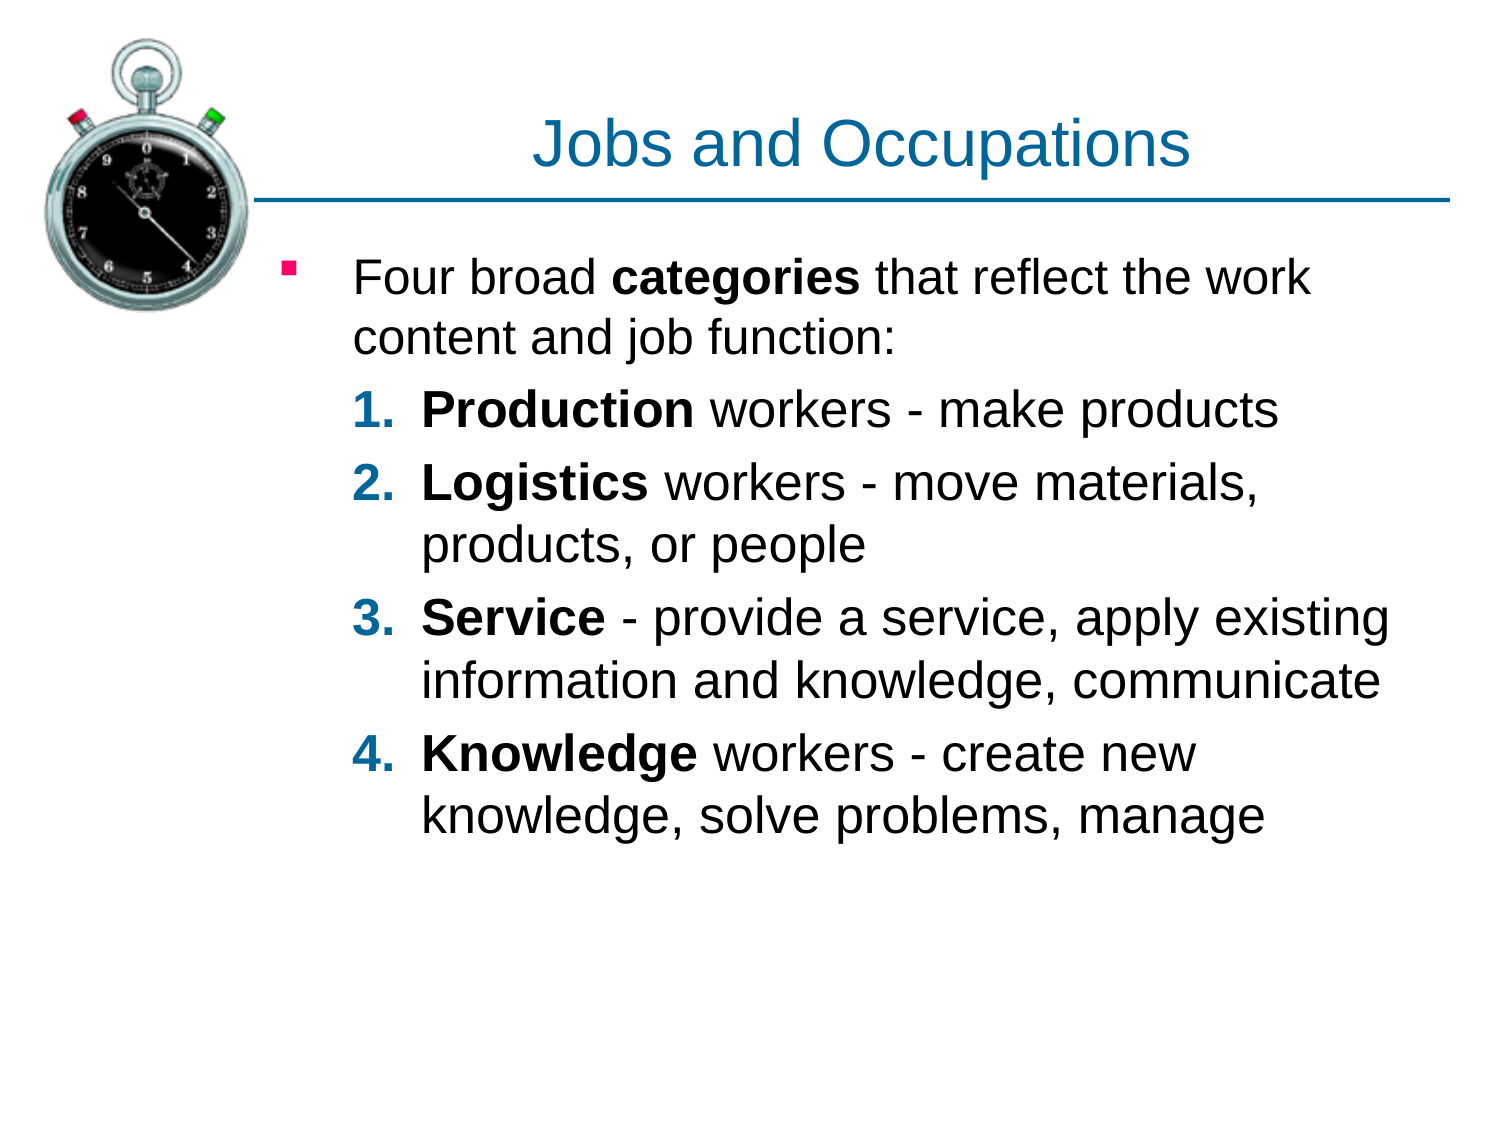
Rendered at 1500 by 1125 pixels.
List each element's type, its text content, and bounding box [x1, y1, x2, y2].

picture [37, 37, 254, 313]
list Four broad categories that reflect the work content and job function: Production workers - make products Logistics workers - move materials, products, or people Service - provide a service, apply existing information and knowledge, communicate Knowledge workers - create new knowledge, solve problems, manage [262, 237, 1450, 975]
title Jobs and Occupations [275, 37, 1450, 188]
